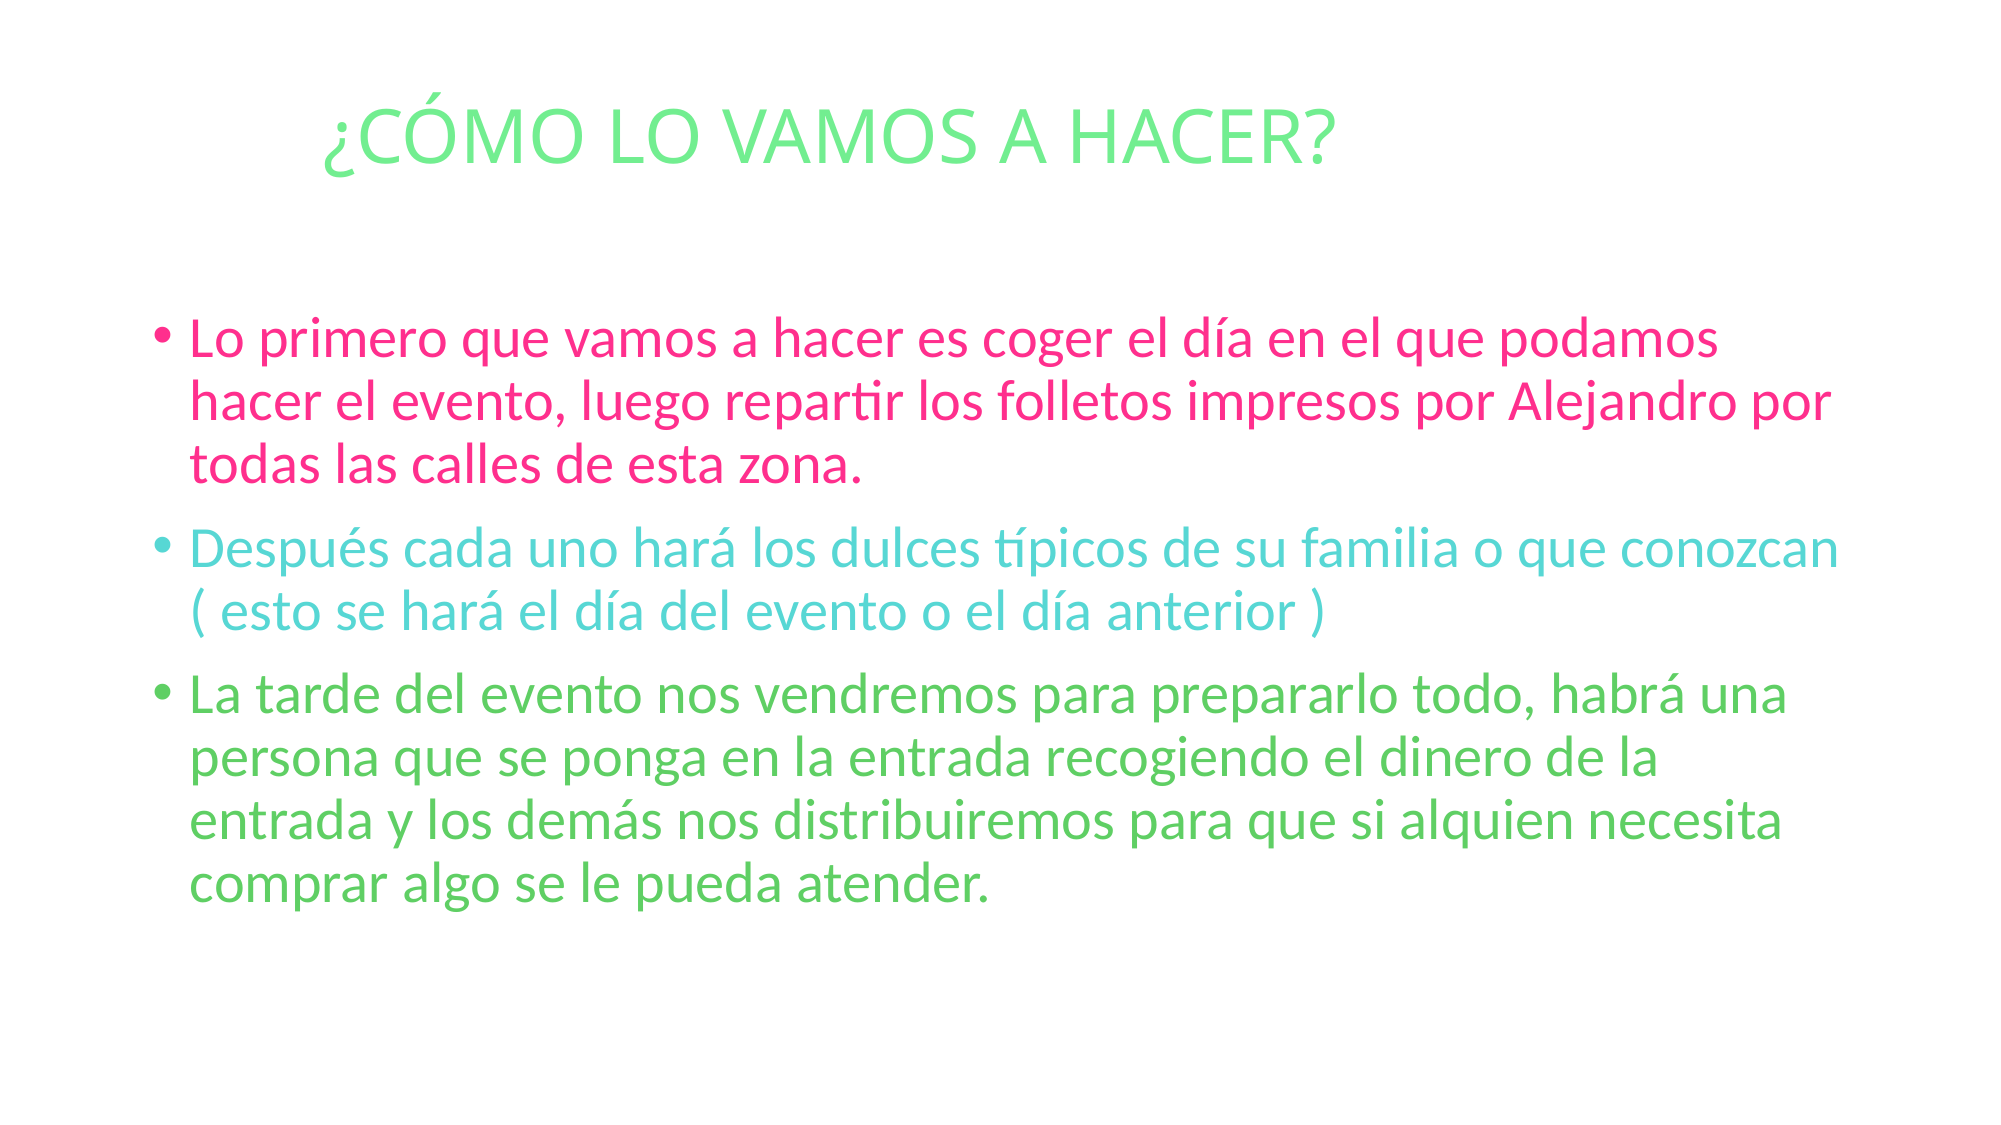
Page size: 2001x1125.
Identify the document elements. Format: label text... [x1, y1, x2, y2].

title ¿CÓMO LO VAMOS A HACER? [308, 30, 1437, 248]
list Lo primero que vamos a hacer es coger el día en el que podamos hacer el evento, luego repartir los folletos impresos por Alejandro por todas las calles de esta zona. Después cada uno hará los dulces típicos de su familia o que conozcan ( esto se hará el día del evento o el día anterior ) La tarde del evento nos vendremos para prepararlo todo, habrá una persona que se ponga en la entrada recogiendo el dinero de la entrada y los demás nos distribuiremos para que si alquien necesita comprar algo se le pueda atender. [137, 299, 1863, 1014]
